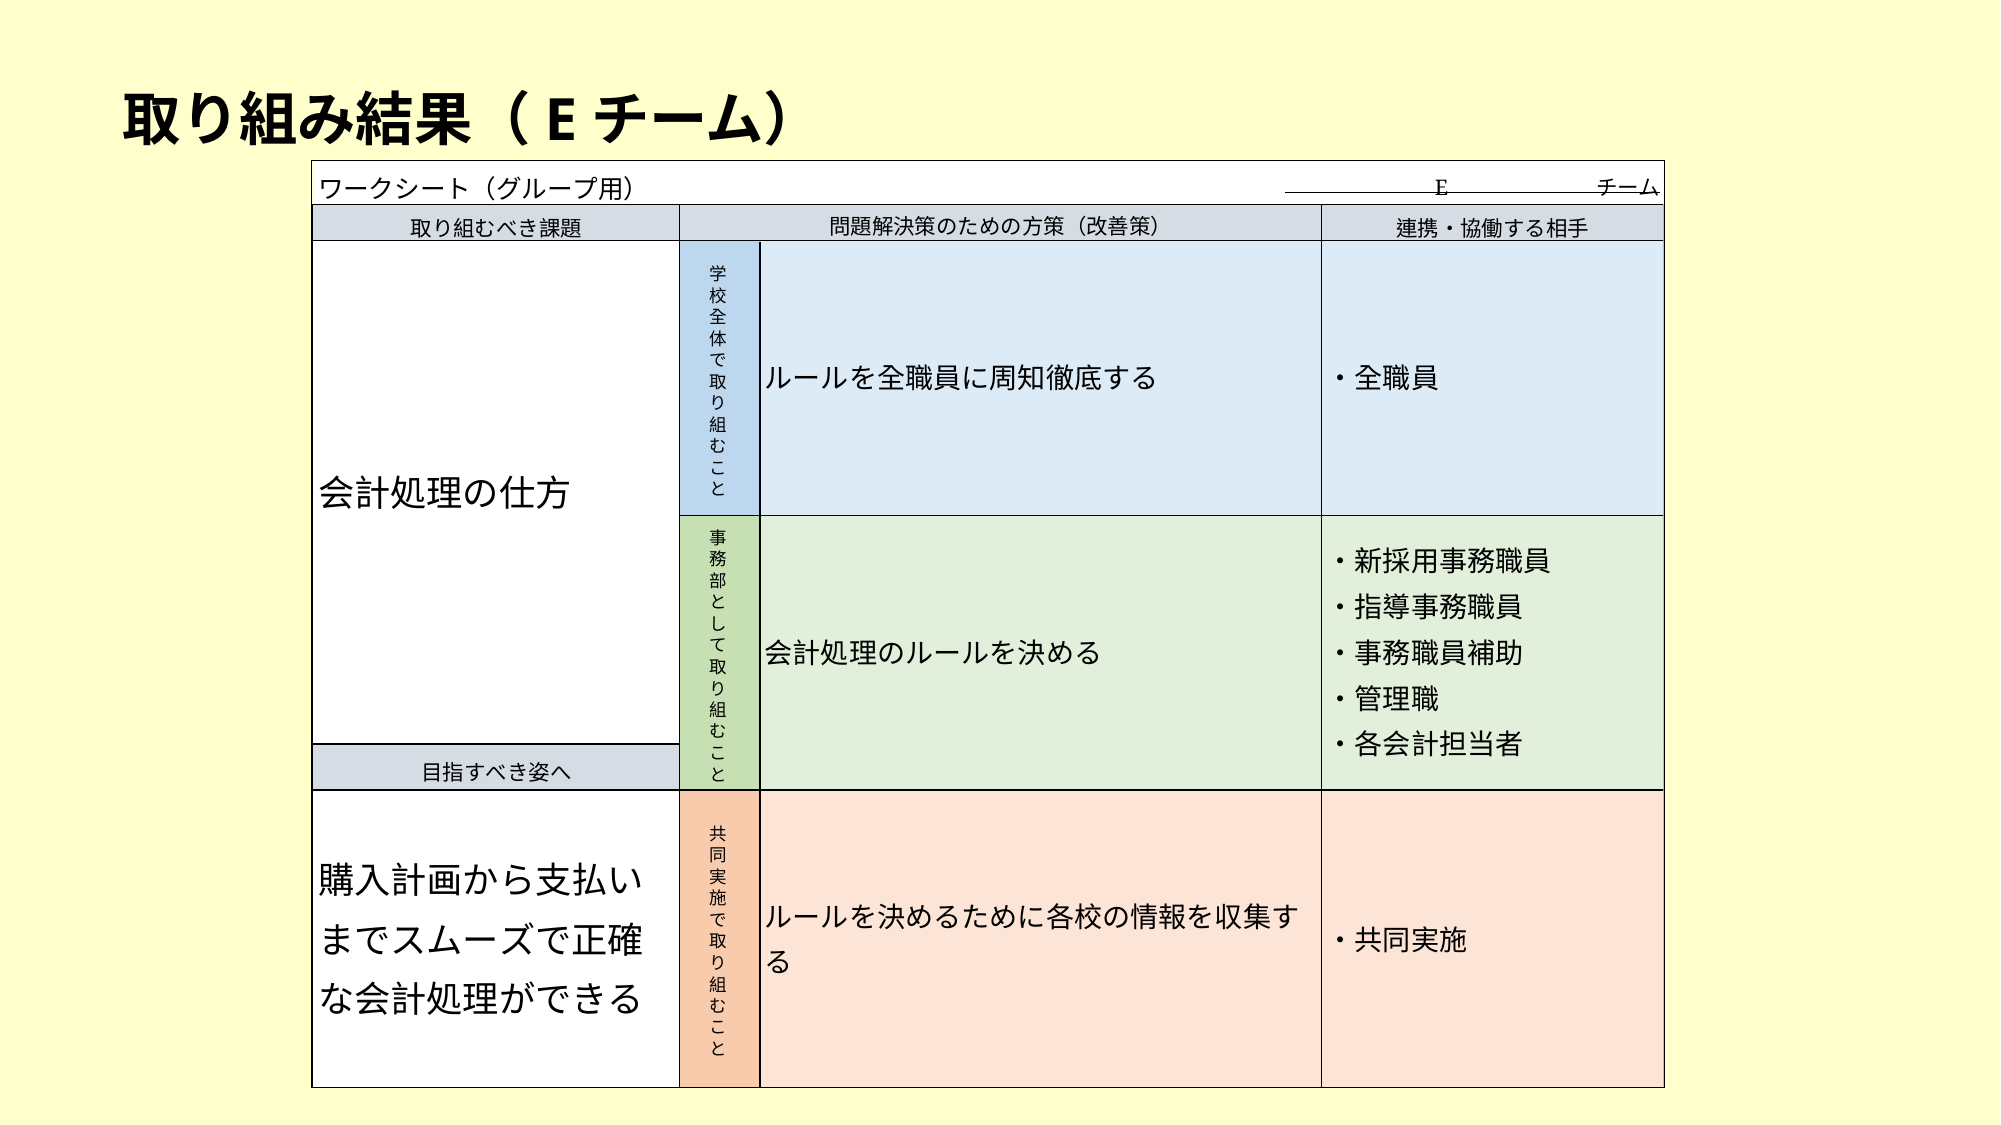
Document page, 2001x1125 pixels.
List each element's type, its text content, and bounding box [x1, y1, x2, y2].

picture [311, 160, 1665, 1089]
text_box 取り組み結果（Eチーム） [108, 75, 988, 160]
